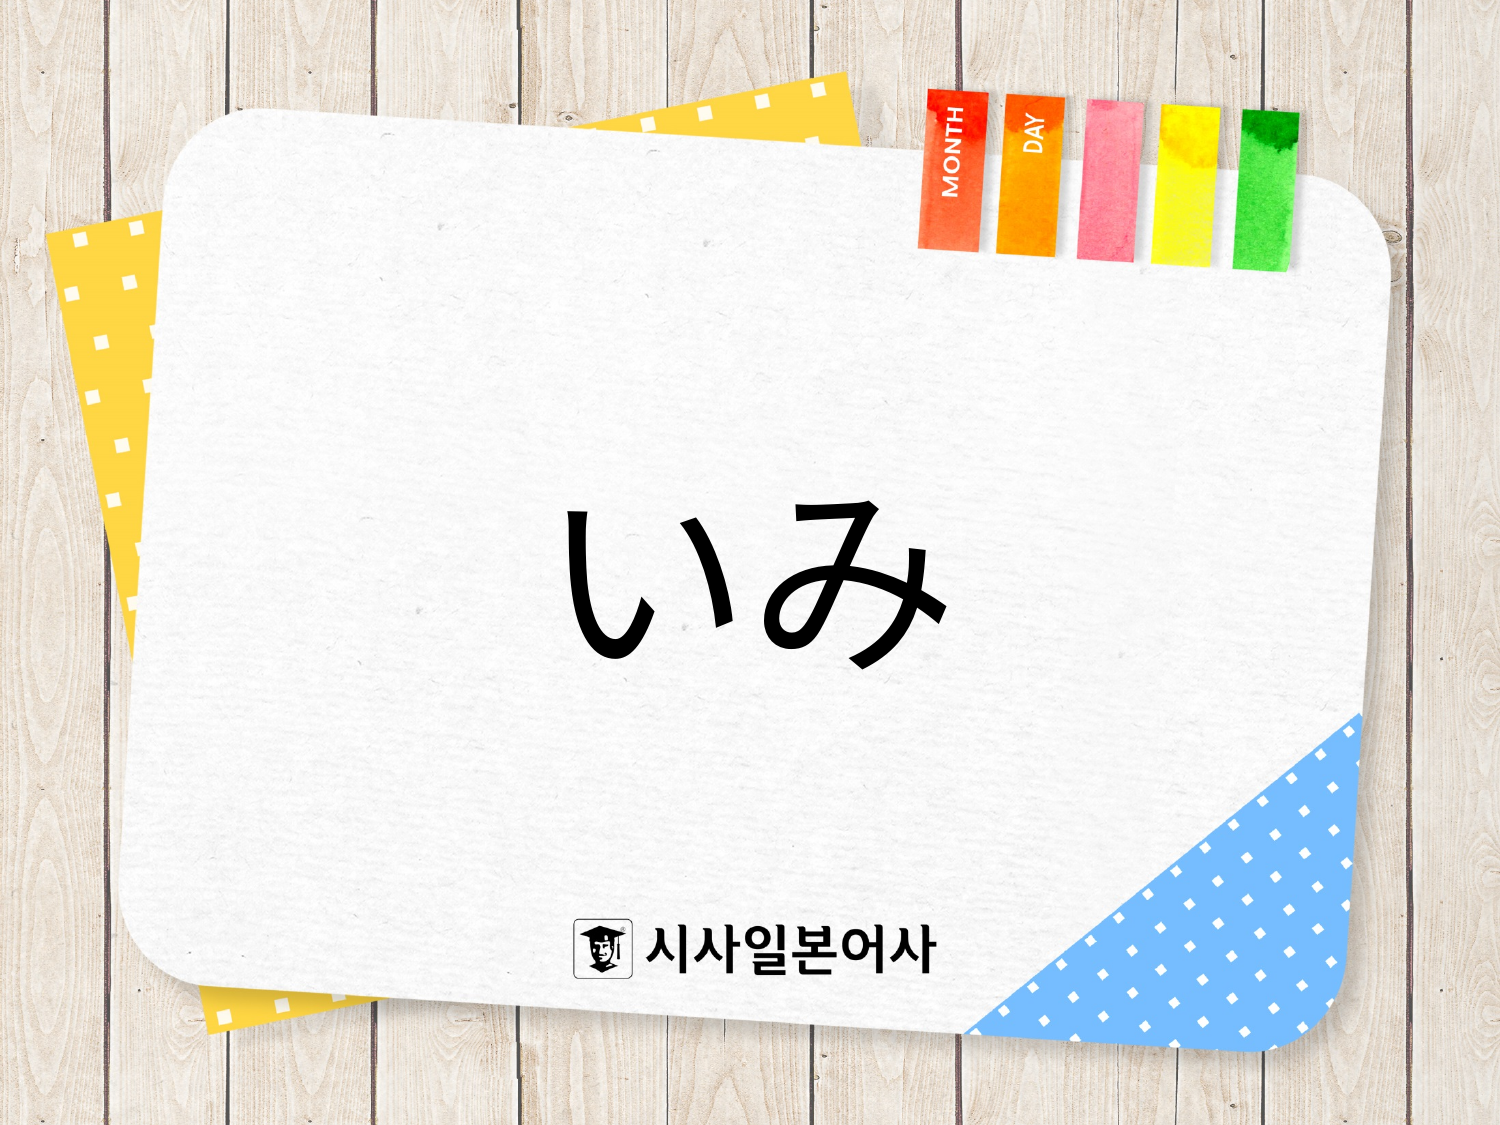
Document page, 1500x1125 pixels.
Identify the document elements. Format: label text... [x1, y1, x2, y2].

picture [0, 0, 1500, 1125]
title いみ [75, 338, 1425, 811]
